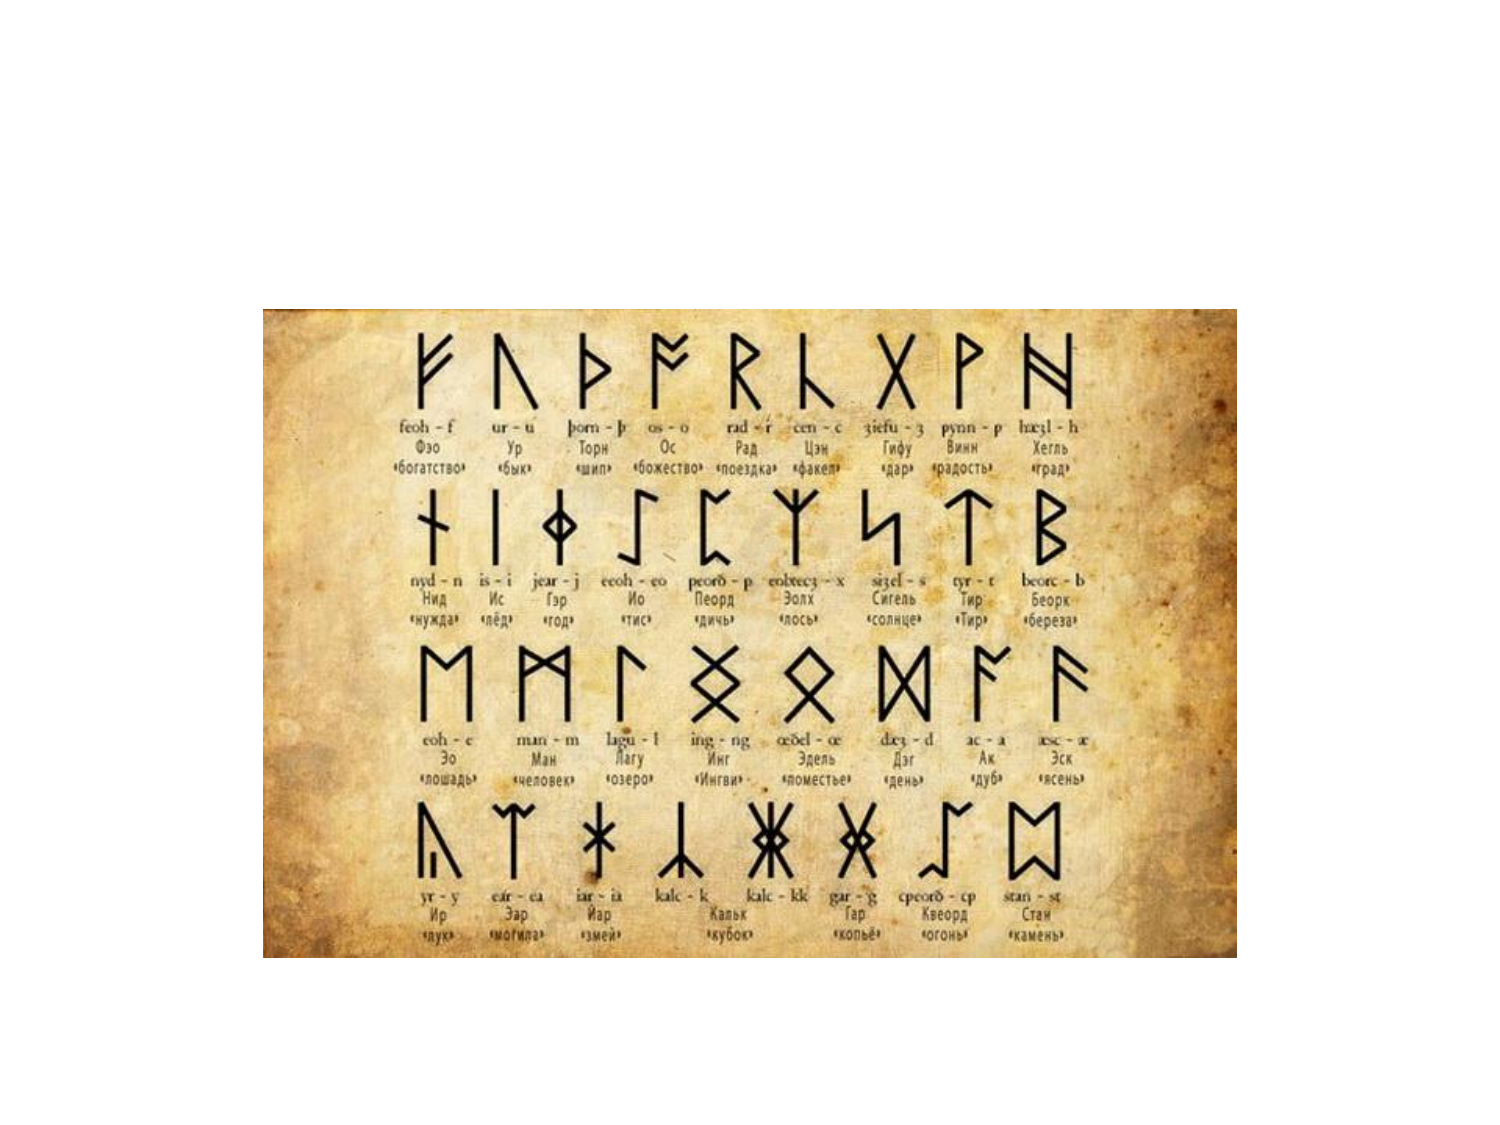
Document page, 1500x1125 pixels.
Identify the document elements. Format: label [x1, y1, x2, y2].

list [262, 309, 1237, 959]
